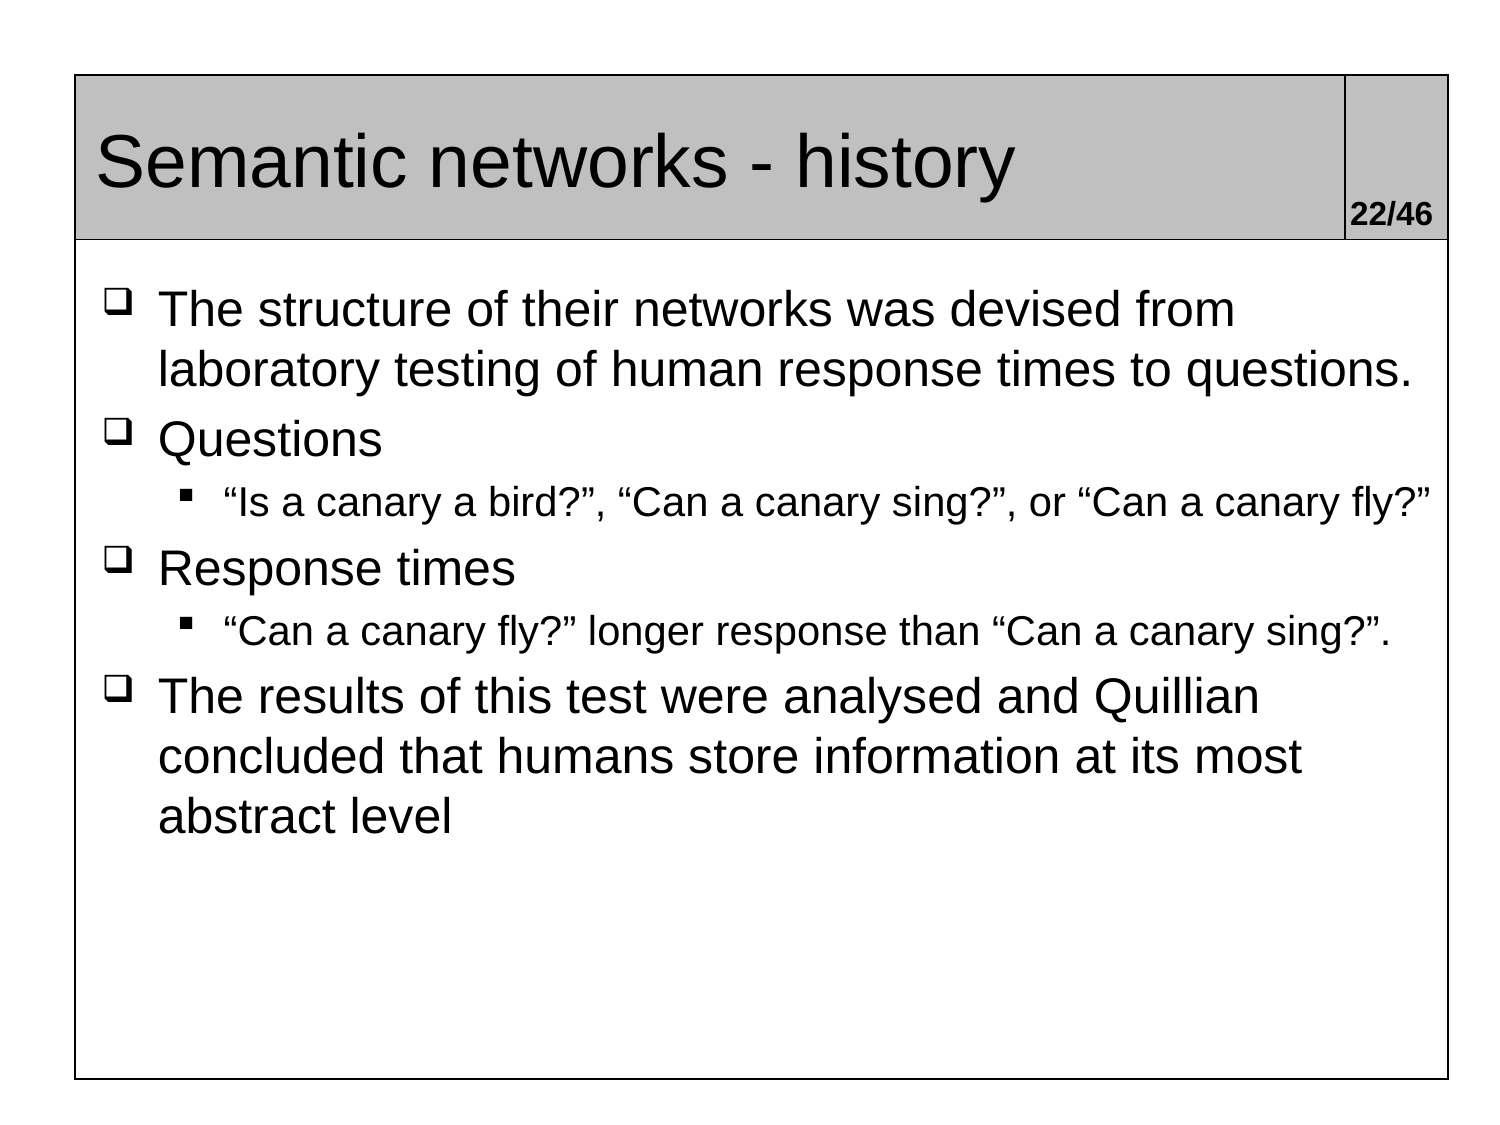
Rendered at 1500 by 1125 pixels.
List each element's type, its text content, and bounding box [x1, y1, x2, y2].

title Semantic networks - history [74, 74, 1346, 239]
list The structure of their networks was devised from laboratory testing of human response times to questions. Questions “Is a canary a bird?”, “Can a canary sing?”, or “Can a canary fly?” Response times “Can a canary fly?” longer response than “Can a canary sing?”. The results of this test were analysed and Quillian concluded that humans store information at its most abstract level [74, 239, 1449, 1080]
slide_number 22/46 [1346, 74, 1449, 239]
